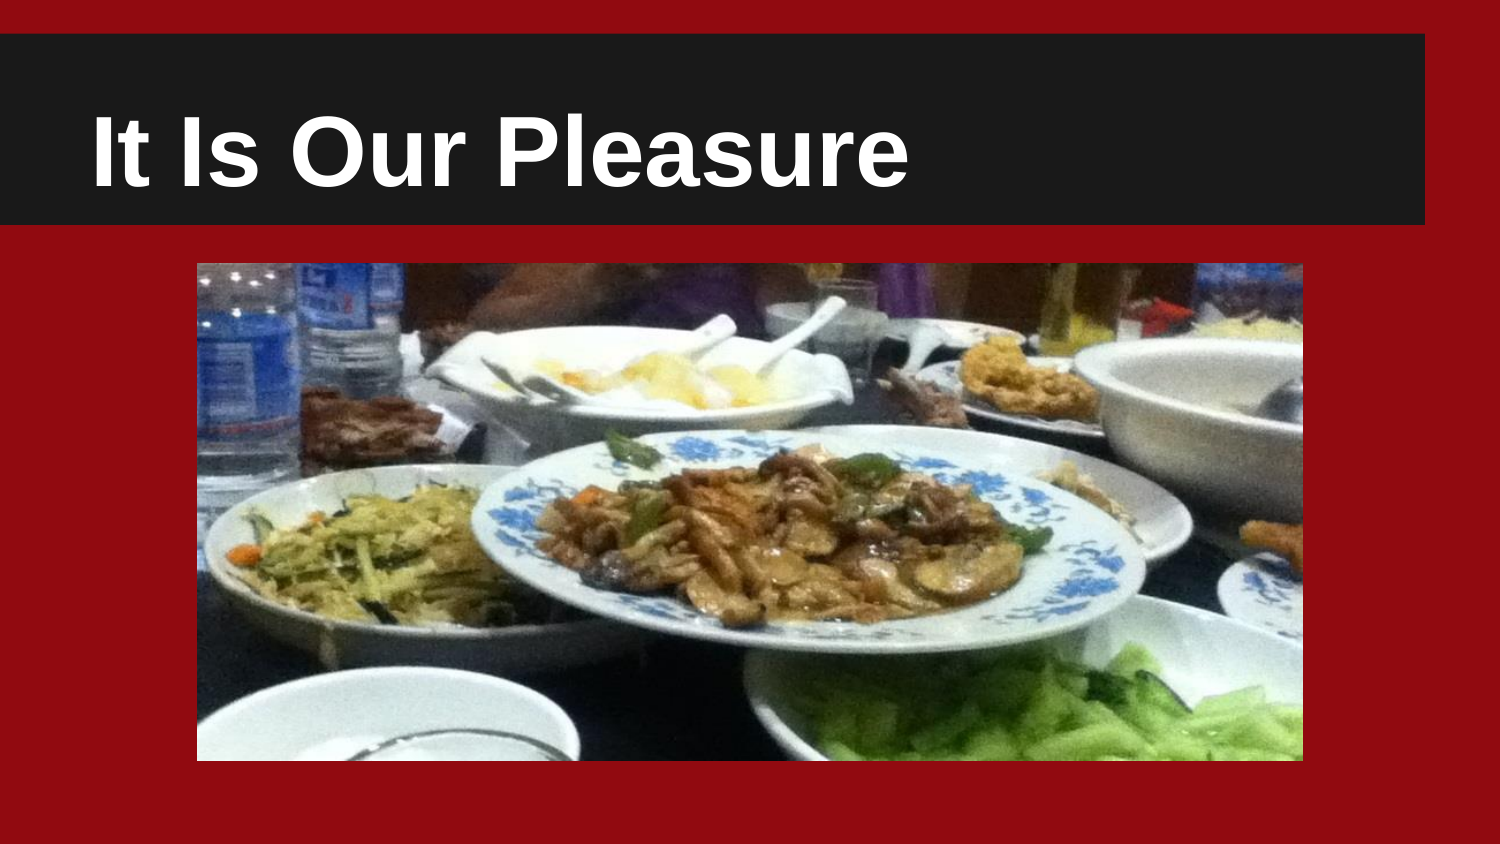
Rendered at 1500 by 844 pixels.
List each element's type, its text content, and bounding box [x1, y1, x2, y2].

title It Is Our Pleasure [75, 33, 1425, 221]
picture [197, 263, 1303, 761]
